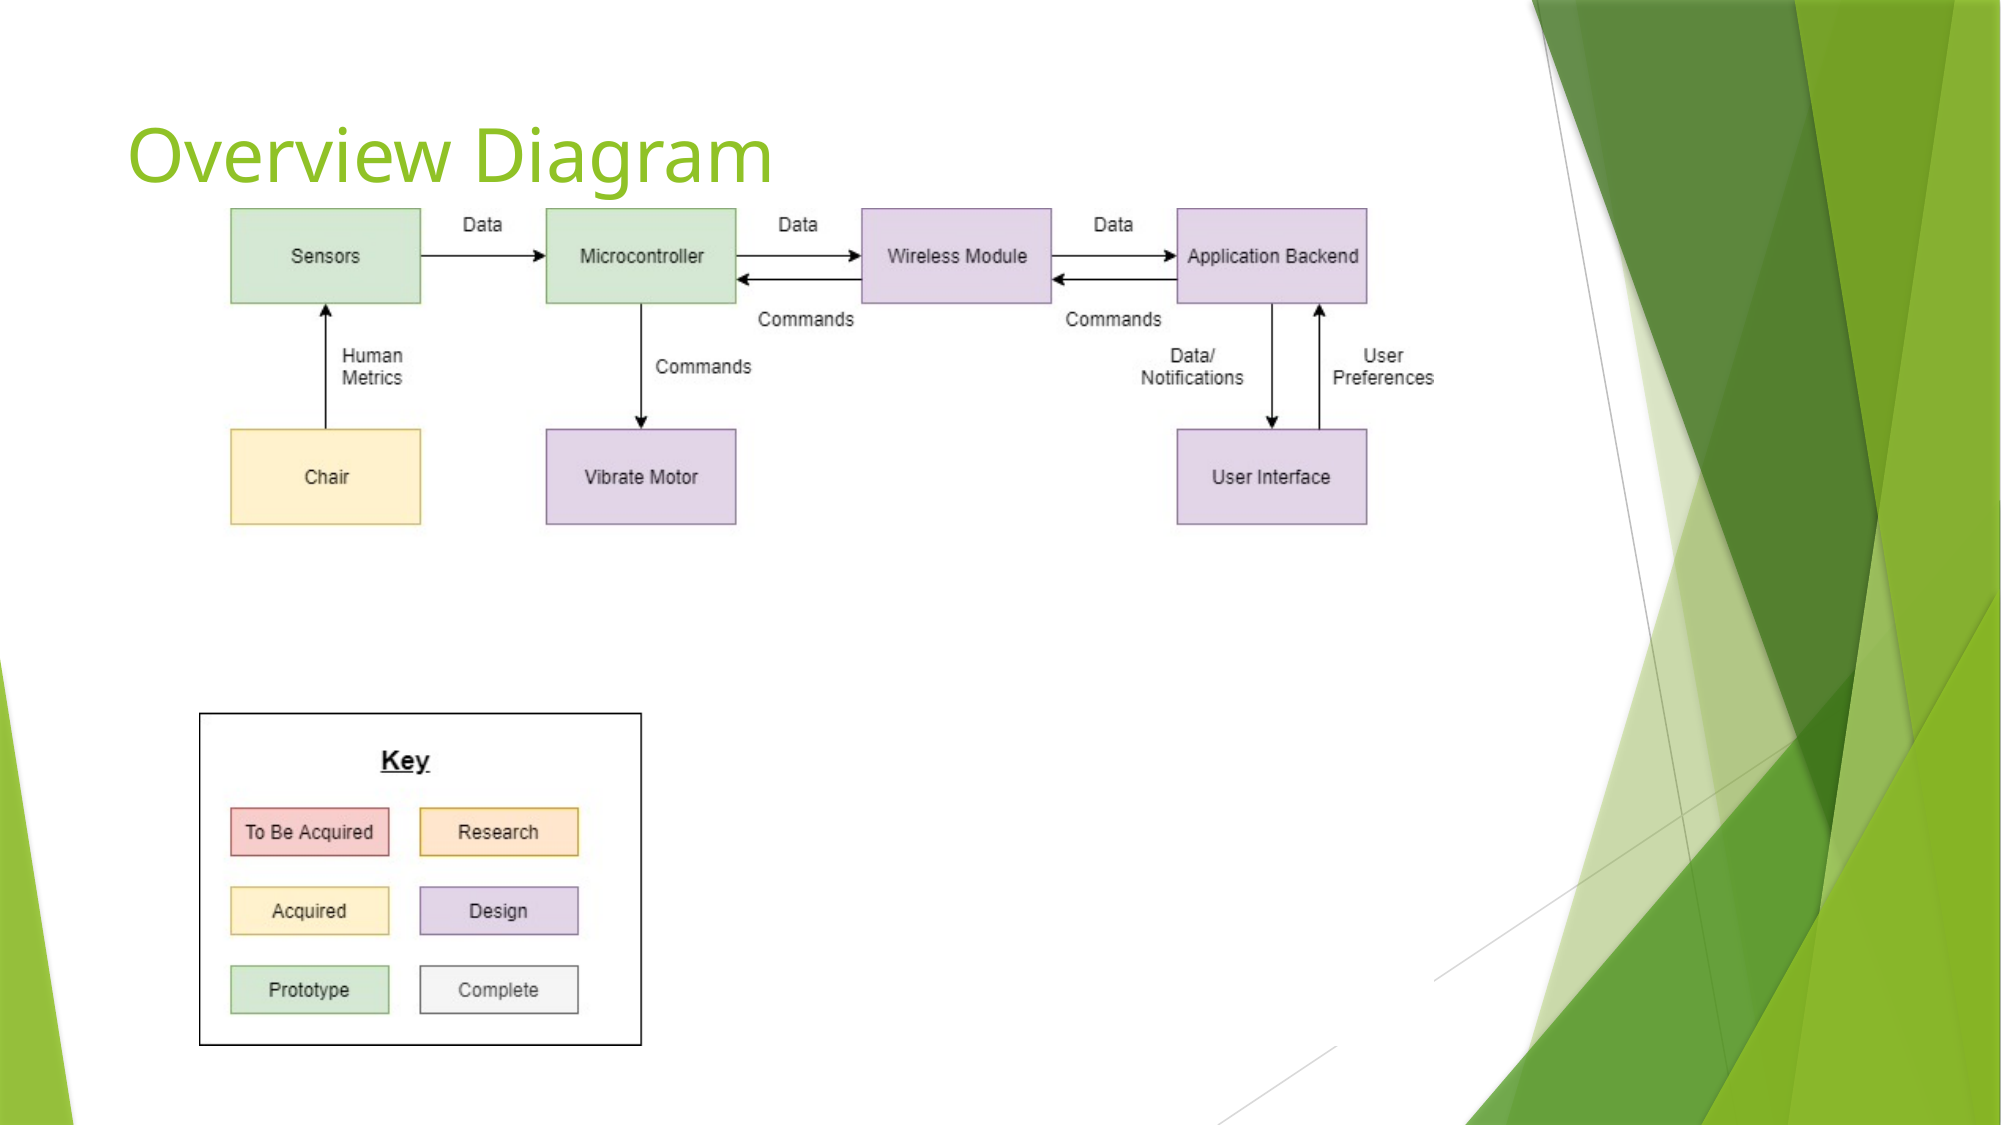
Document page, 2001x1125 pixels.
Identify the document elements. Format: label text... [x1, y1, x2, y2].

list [198, 208, 1434, 1047]
title Overview Diagram [111, 99, 1522, 317]
